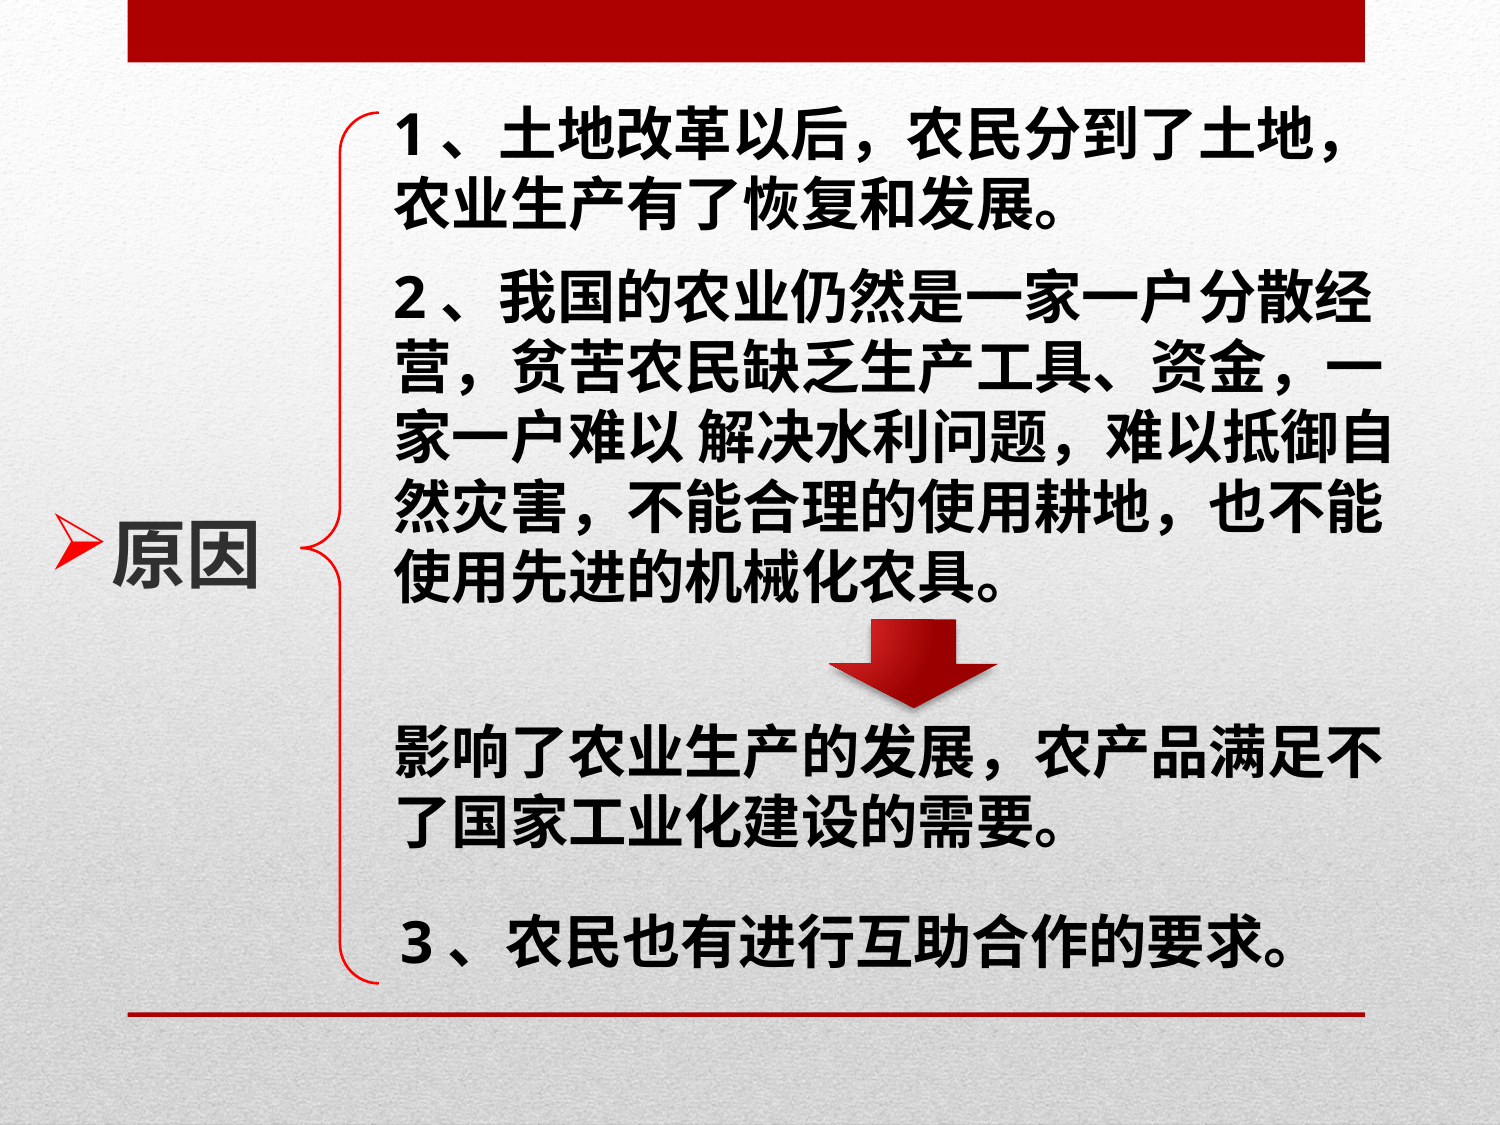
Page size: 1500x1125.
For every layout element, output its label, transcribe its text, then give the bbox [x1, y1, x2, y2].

text_box [829, 619, 999, 708]
text_box 1、土地改革以后，农民分到了土地，农业生产有了恢复和发展。 [378, 89, 1436, 245]
text_box [299, 111, 379, 985]
text_box 2、我国的农业仍然是一家一户分散经营，贫苦农民缺乏生产工具、资金，一家一户难以 解决水利问题，难以抵御自然灾害，不能合理的使用耕地，也不能使用先进的机械化农具。 [379, 252, 1436, 618]
list 原因 [34, 481, 299, 623]
text_box 影响了农业生产的发展，农产品满足不了国家工业化建设的需要。 [378, 708, 1436, 863]
text_box 3、农民也有进行互助合作的要求。 [385, 897, 1442, 983]
